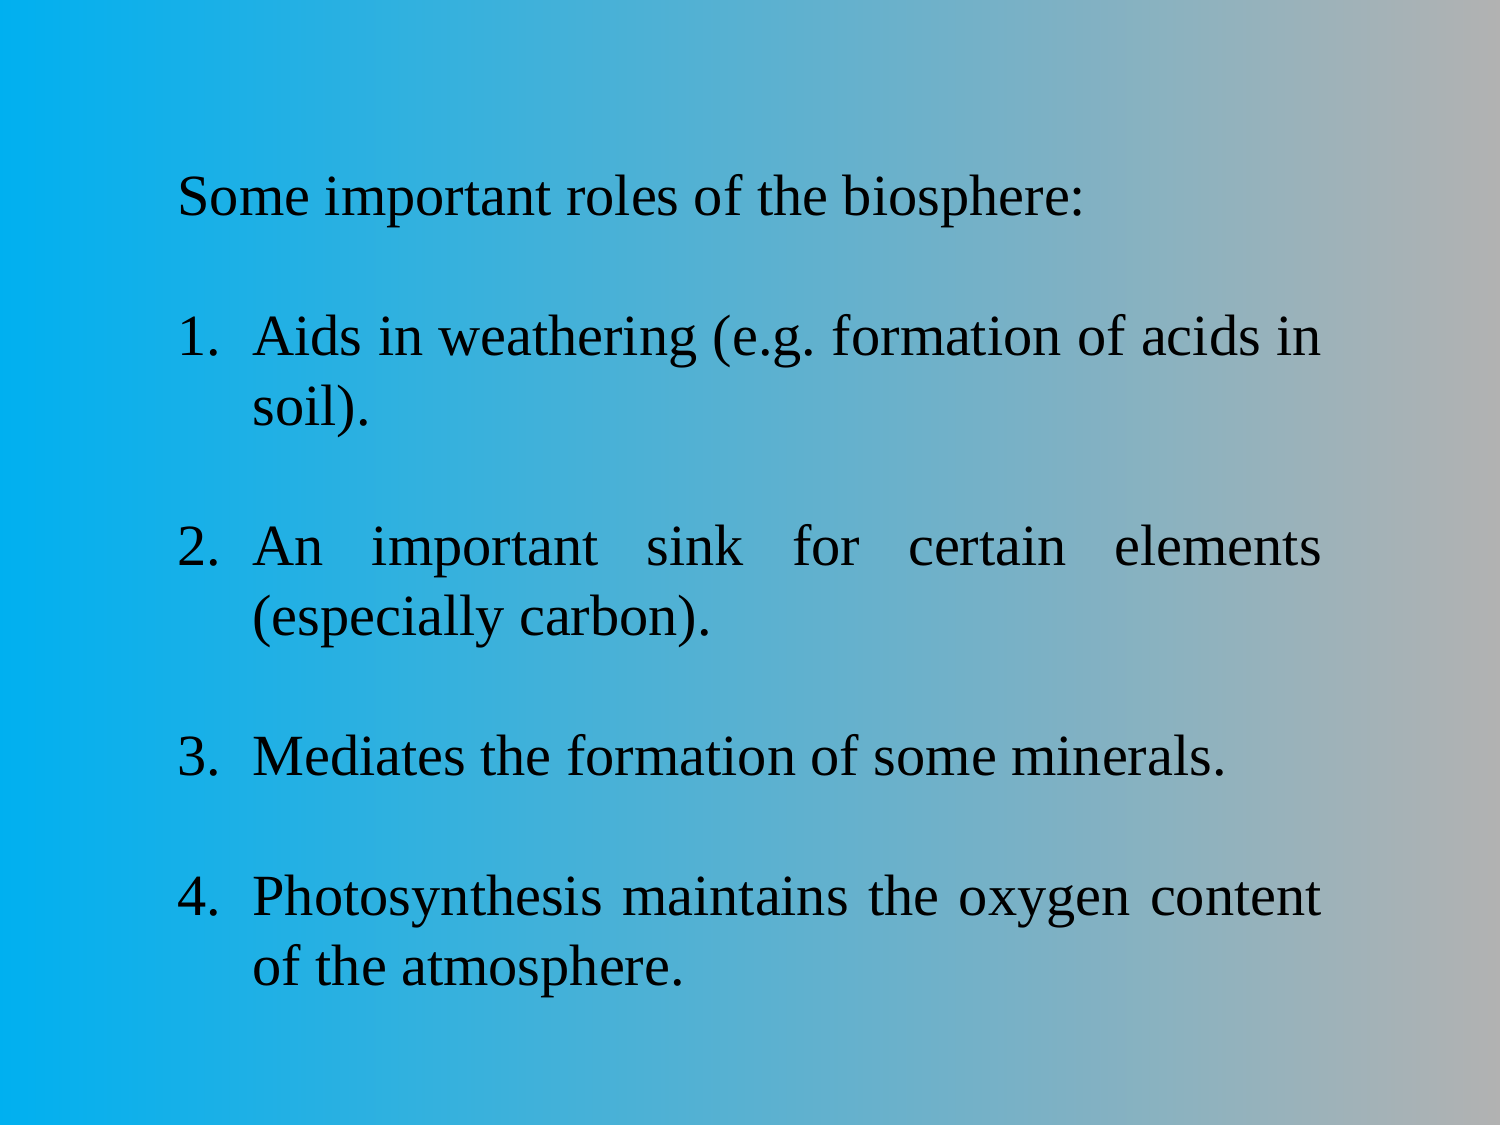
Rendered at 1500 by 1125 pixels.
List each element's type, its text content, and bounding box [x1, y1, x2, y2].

text_box Some important roles of the biosphere: Aids in weathering (e.g. formation of acids in soil). An important sink for certain elements (especially carbon). Mediates the formation of some minerals. Photosynthesis maintains the oxygen content of the atmosphere. [162, 149, 1338, 1005]
